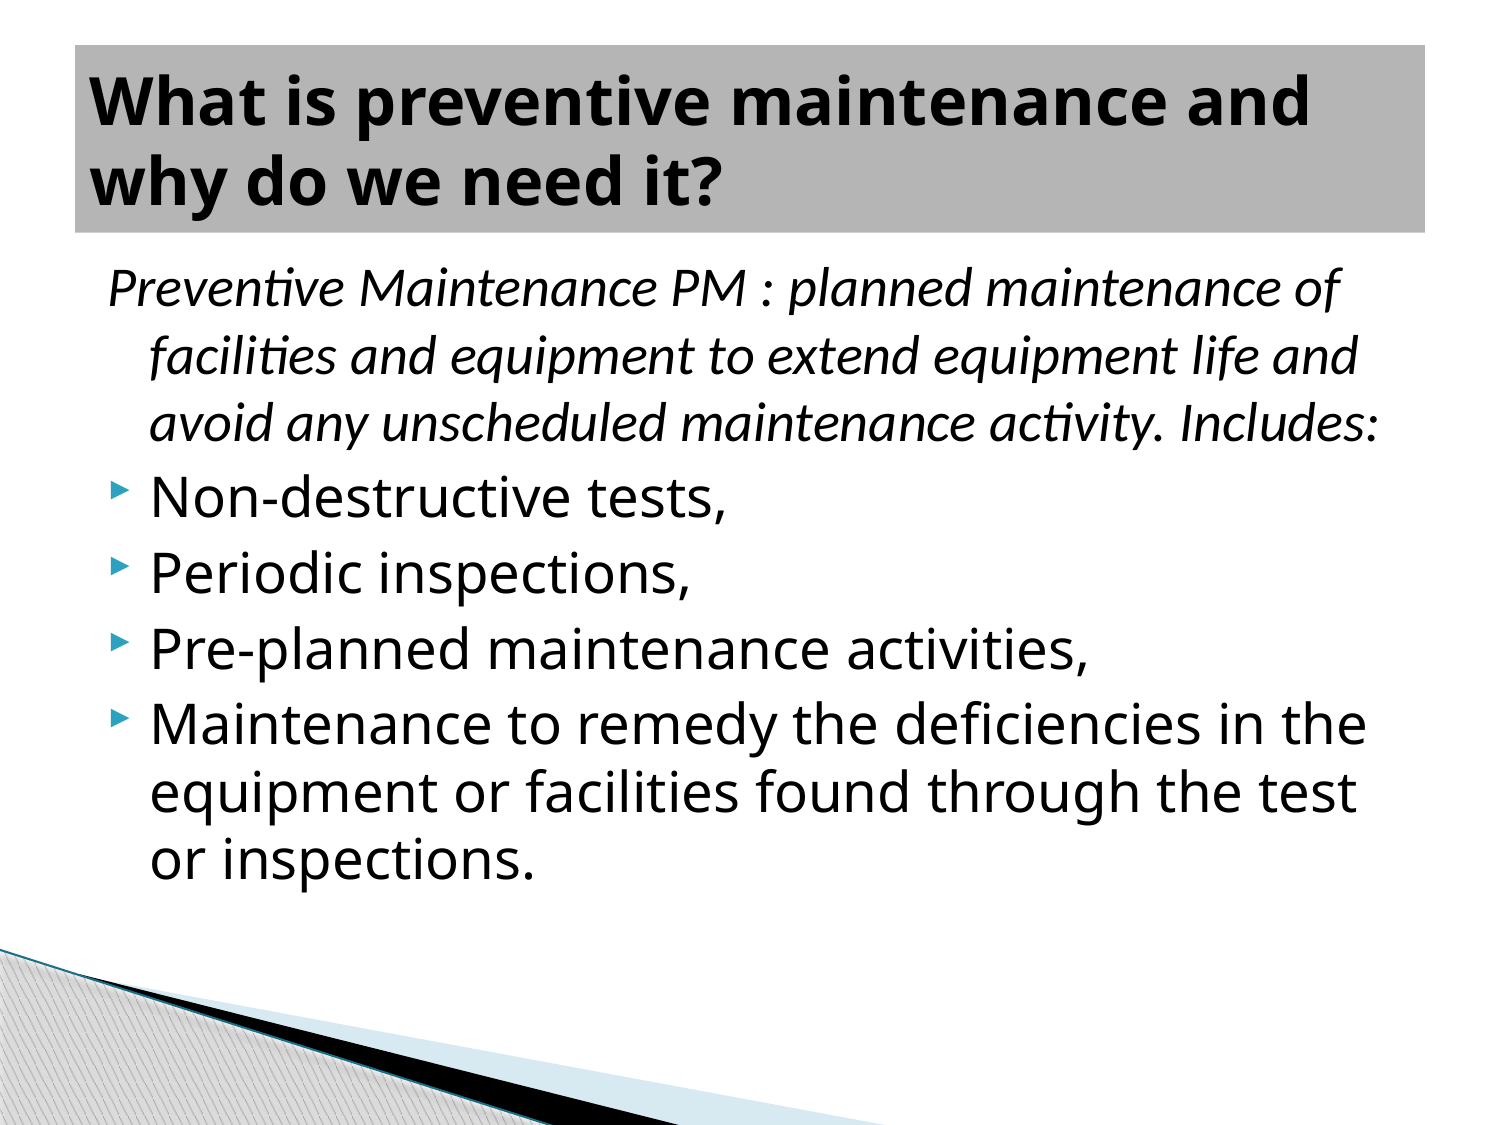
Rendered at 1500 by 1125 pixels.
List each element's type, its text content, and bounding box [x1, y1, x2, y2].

title What is preventive maintenance and why do we need it? [75, 45, 1425, 233]
list Preventive Maintenance PM : planned maintenance of facilities and equipment to extend equipment life and avoid any unscheduled maintenance activity. Includes: Non-destructive tests, Periodic inspections, Pre-planned maintenance activities, Maintenance to remedy the deficiencies in the equipment or facilities found through the test or inspections. [75, 243, 1425, 986]
